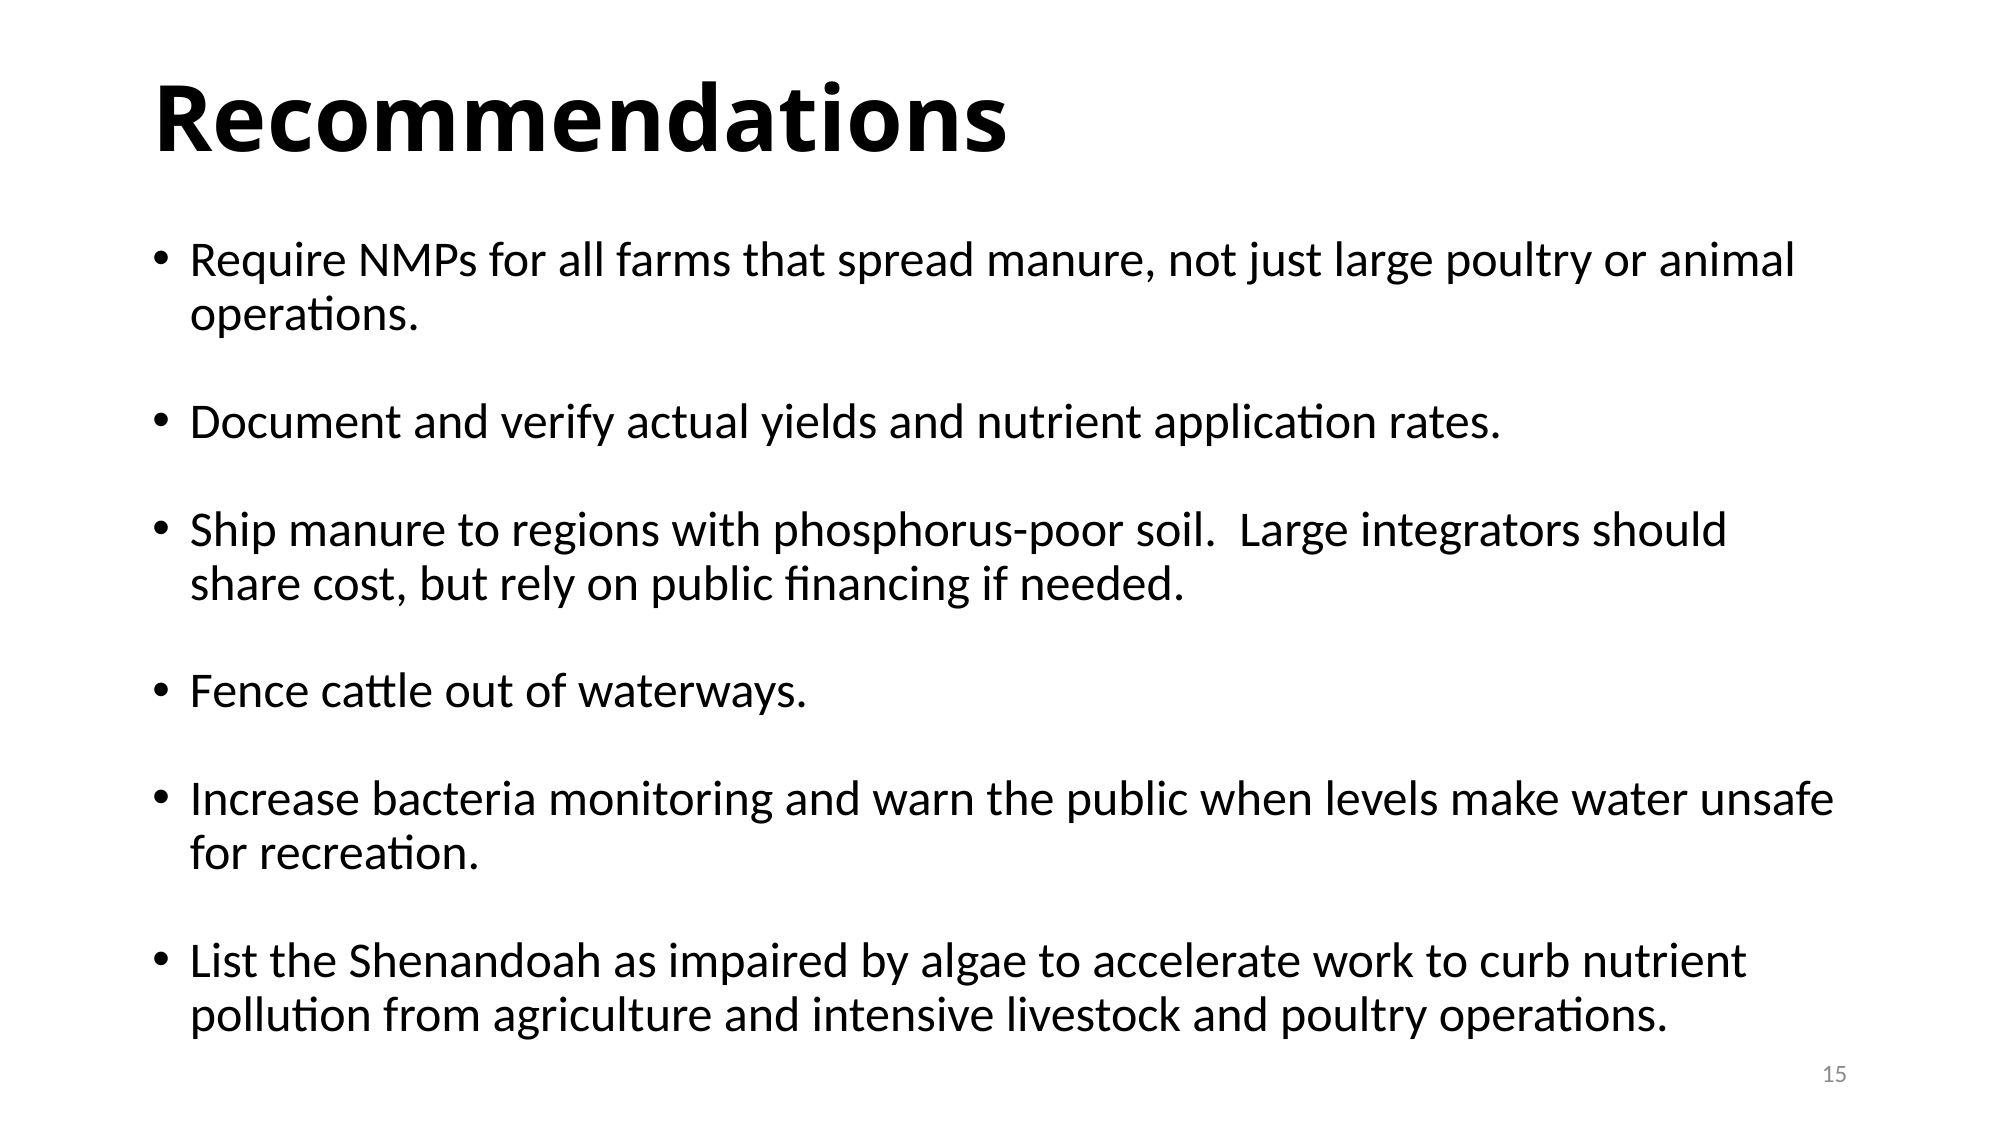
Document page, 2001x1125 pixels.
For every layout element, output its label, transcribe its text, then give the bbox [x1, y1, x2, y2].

title Recommendations [137, 13, 1863, 225]
slide_number 15 [1412, 1042, 1863, 1103]
list Require NMPs for all farms that spread manure, not just large poultry or animal operations. Document and verify actual yields and nutrient application rates. Ship manure to regions with phosphorus-poor soil. Large integrators should share cost, but rely on public financing if needed. Fence cattle out of waterways. Increase bacteria monitoring and warn the public when levels make water unsafe for recreation. List the Shenandoah as impaired by algae to accelerate work to curb nutrient pollution from agriculture and intensive livestock and poultry operations. [137, 225, 1863, 940]
